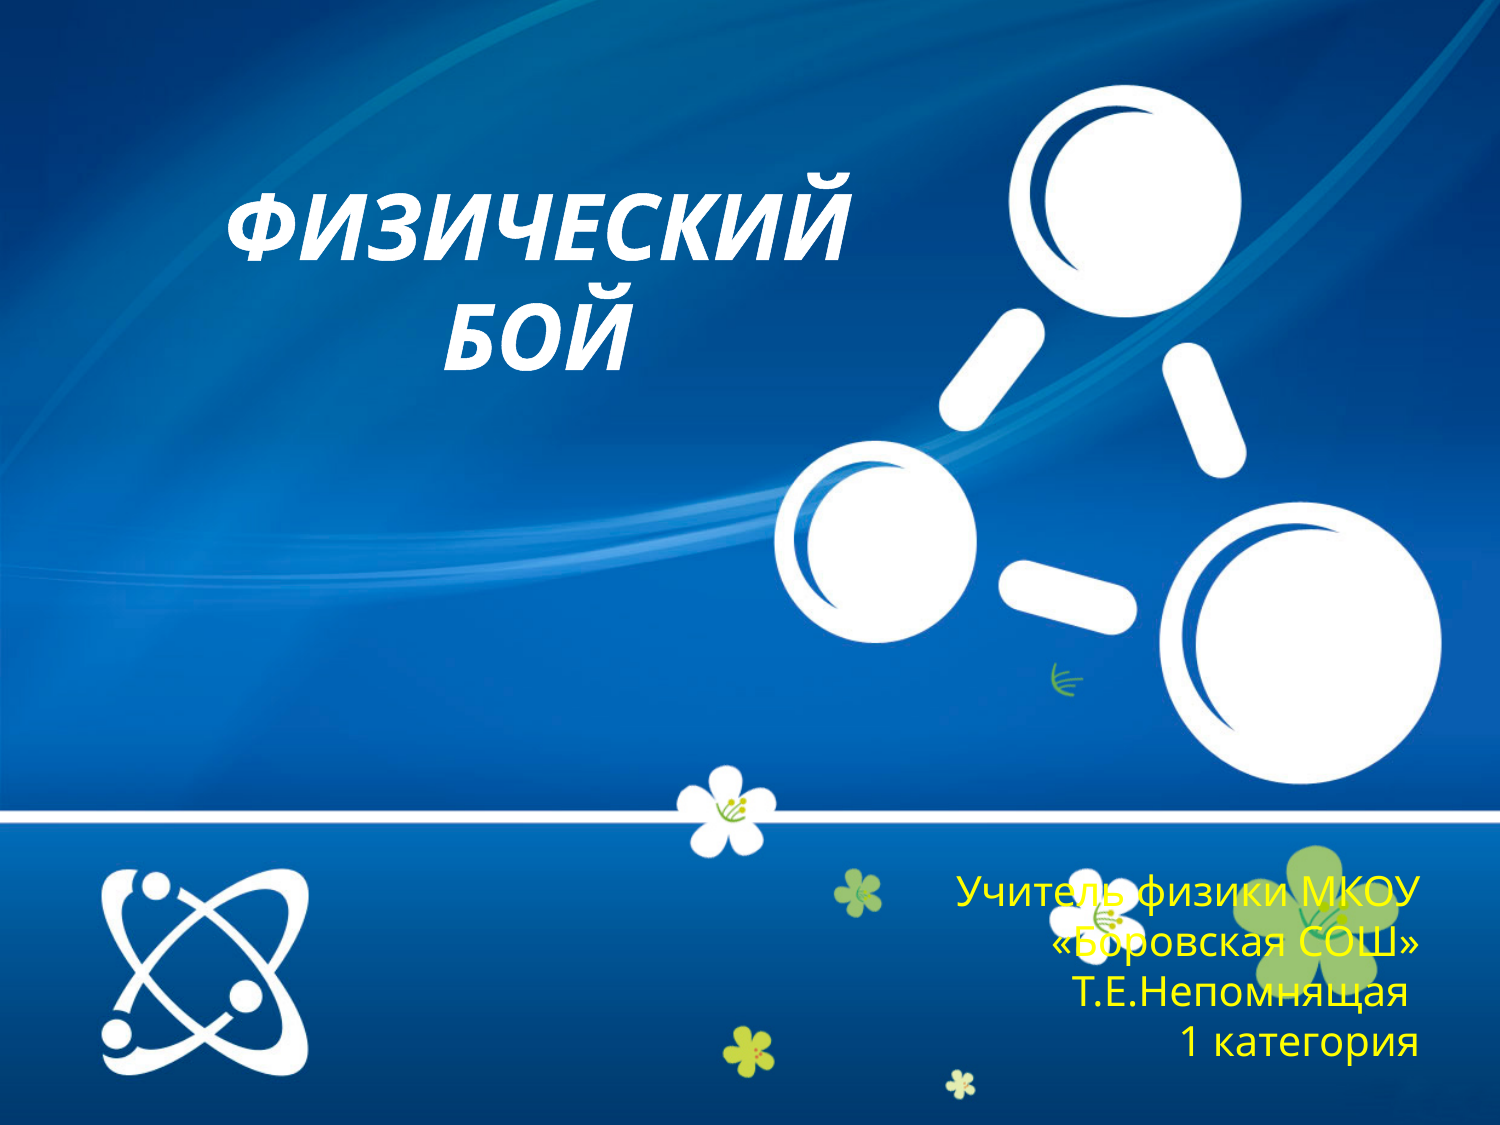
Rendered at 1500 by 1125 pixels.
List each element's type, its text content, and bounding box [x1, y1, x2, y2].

text_box Учитель физики МКОУ «Боровская СОШ» Т.Е.Непомнящая 1 категория [761, 857, 1436, 1073]
picture [0, 0, 1500, 1125]
text_box ФИЗИЧЕСКИЙ БОЙ [159, 160, 916, 396]
